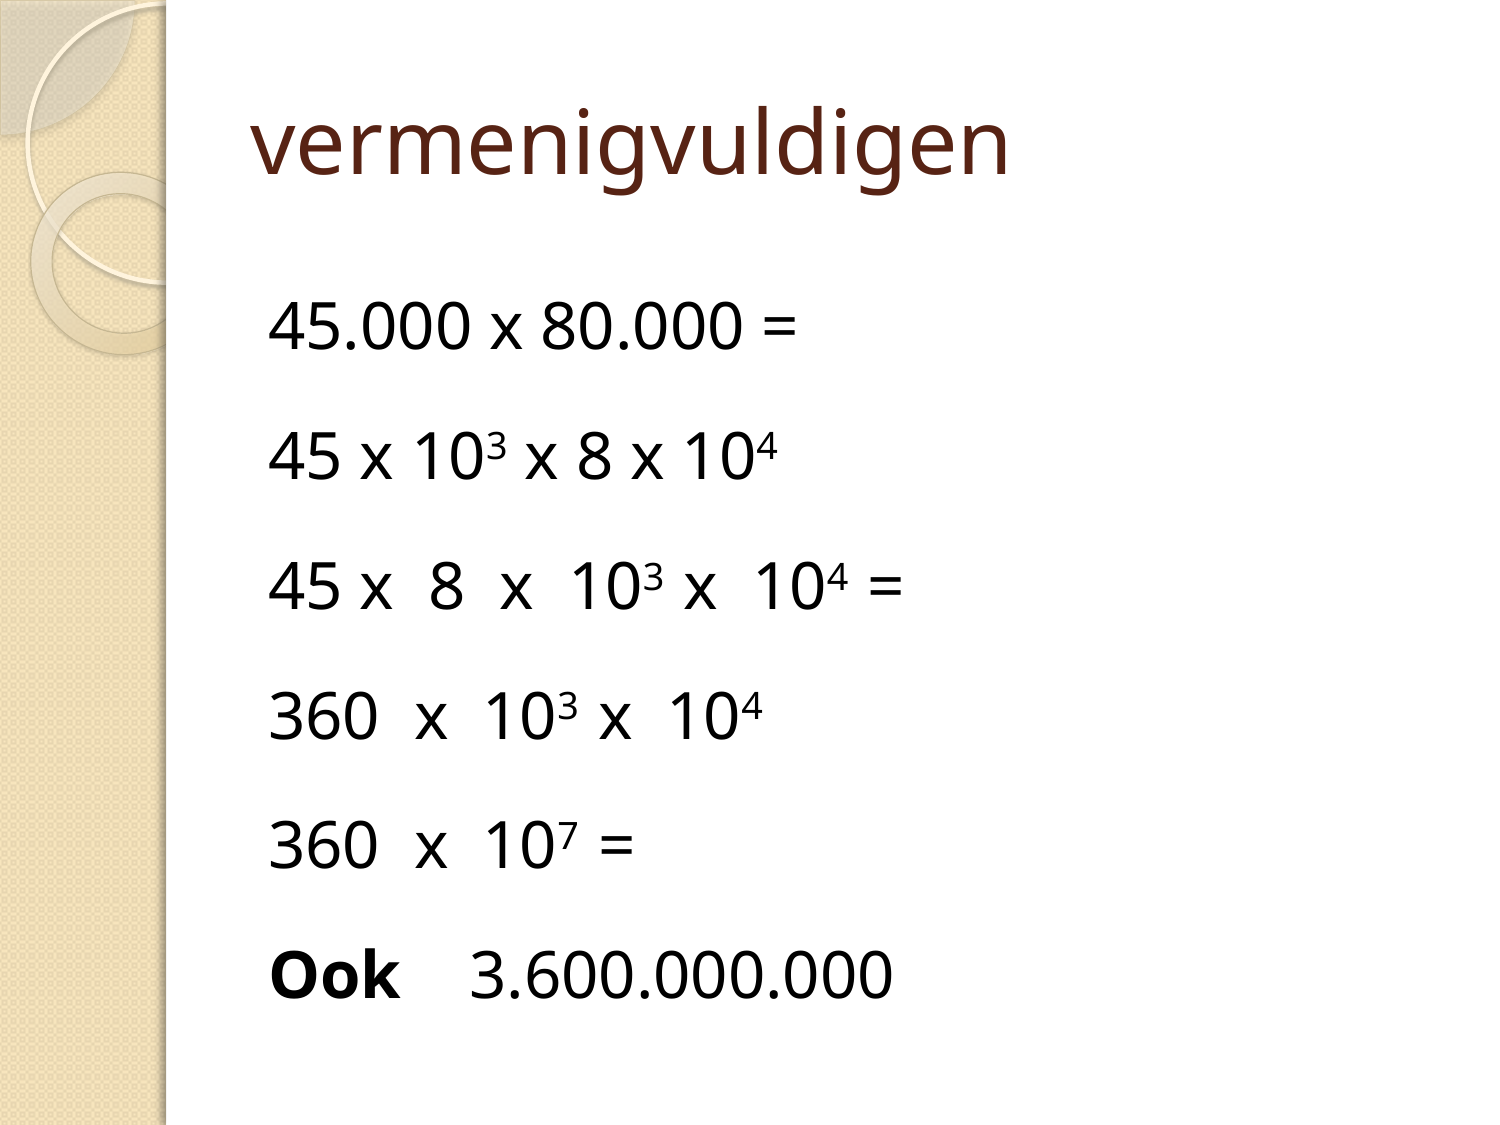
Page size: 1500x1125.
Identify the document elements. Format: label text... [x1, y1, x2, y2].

title vermenigvuldigen [235, 45, 1466, 233]
list 45.000 x 80.000 = 45 x 103 x 8 x 104 45 x 8 x 103 x 104 = 360 x 103 x 104 360 x 107 = Ook 3.600.000.000 [235, 237, 1466, 1025]
